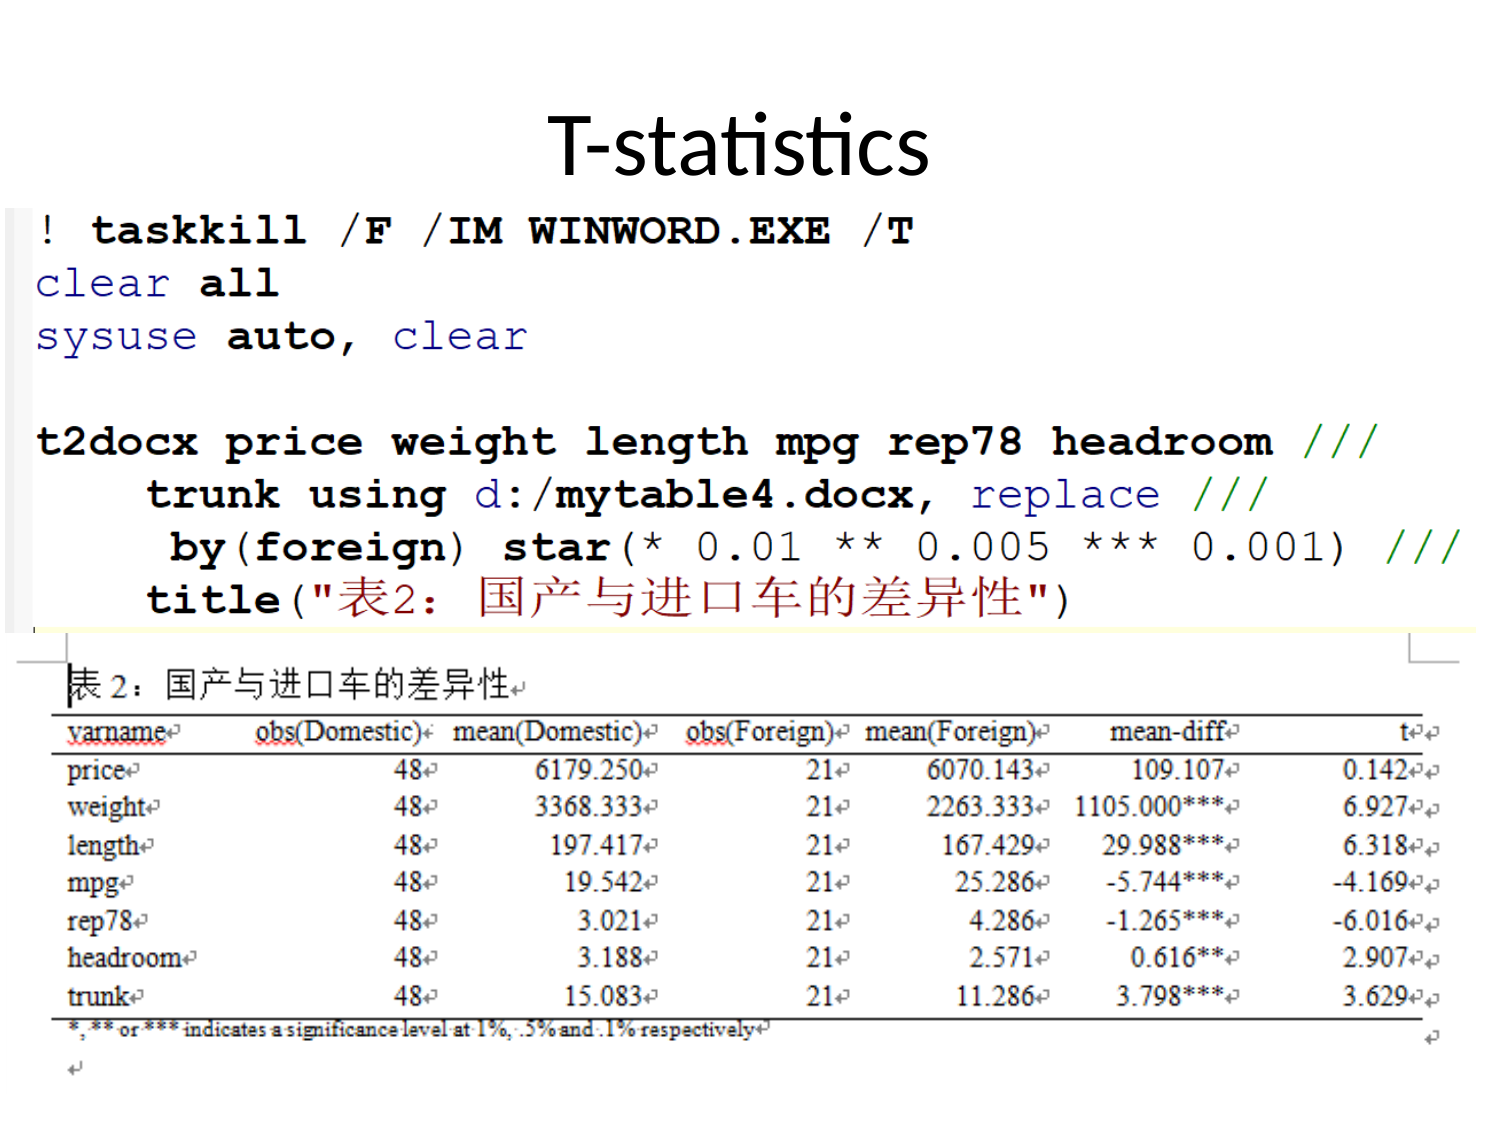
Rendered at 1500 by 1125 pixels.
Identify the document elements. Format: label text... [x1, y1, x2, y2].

title T-statistics [75, 45, 1425, 206]
picture [5, 207, 1500, 1095]
